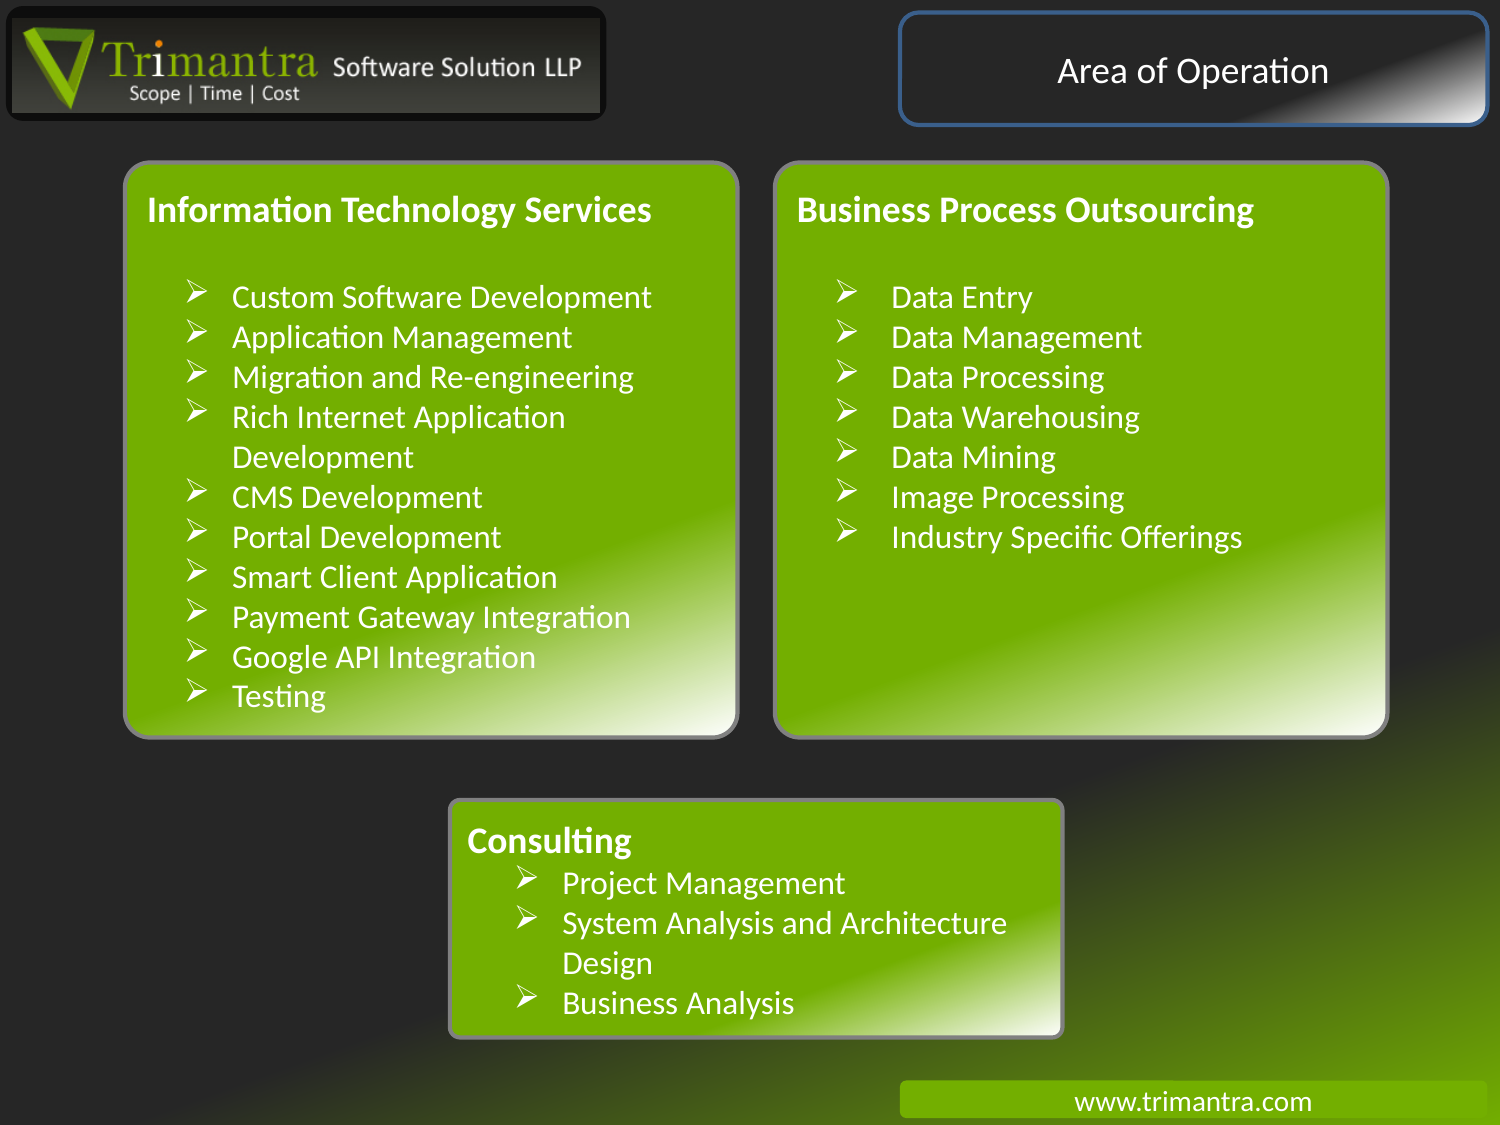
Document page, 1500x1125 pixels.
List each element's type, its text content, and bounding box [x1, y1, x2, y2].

text_box Business Process Outsourcing Data Entry Data Management Data Processing Data Warehousing Data Mining Image Processing Industry Specific Offerings [772, 160, 1390, 740]
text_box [12, 12, 601, 115]
text_box www.trimantra.com [897, 1078, 1490, 1121]
text_box Consulting Project Management System Analysis and Architecture Design Business Analysis [447, 797, 1065, 1040]
text_box Area of Operation [897, 10, 1490, 128]
text_box Information Technology Services Custom Software Development Application Management Migration and Re-engineering Rich Internet Application Development CMS Development Portal Development Smart Client Application Payment Gateway Integration Google API Integration Testing [122, 160, 740, 740]
